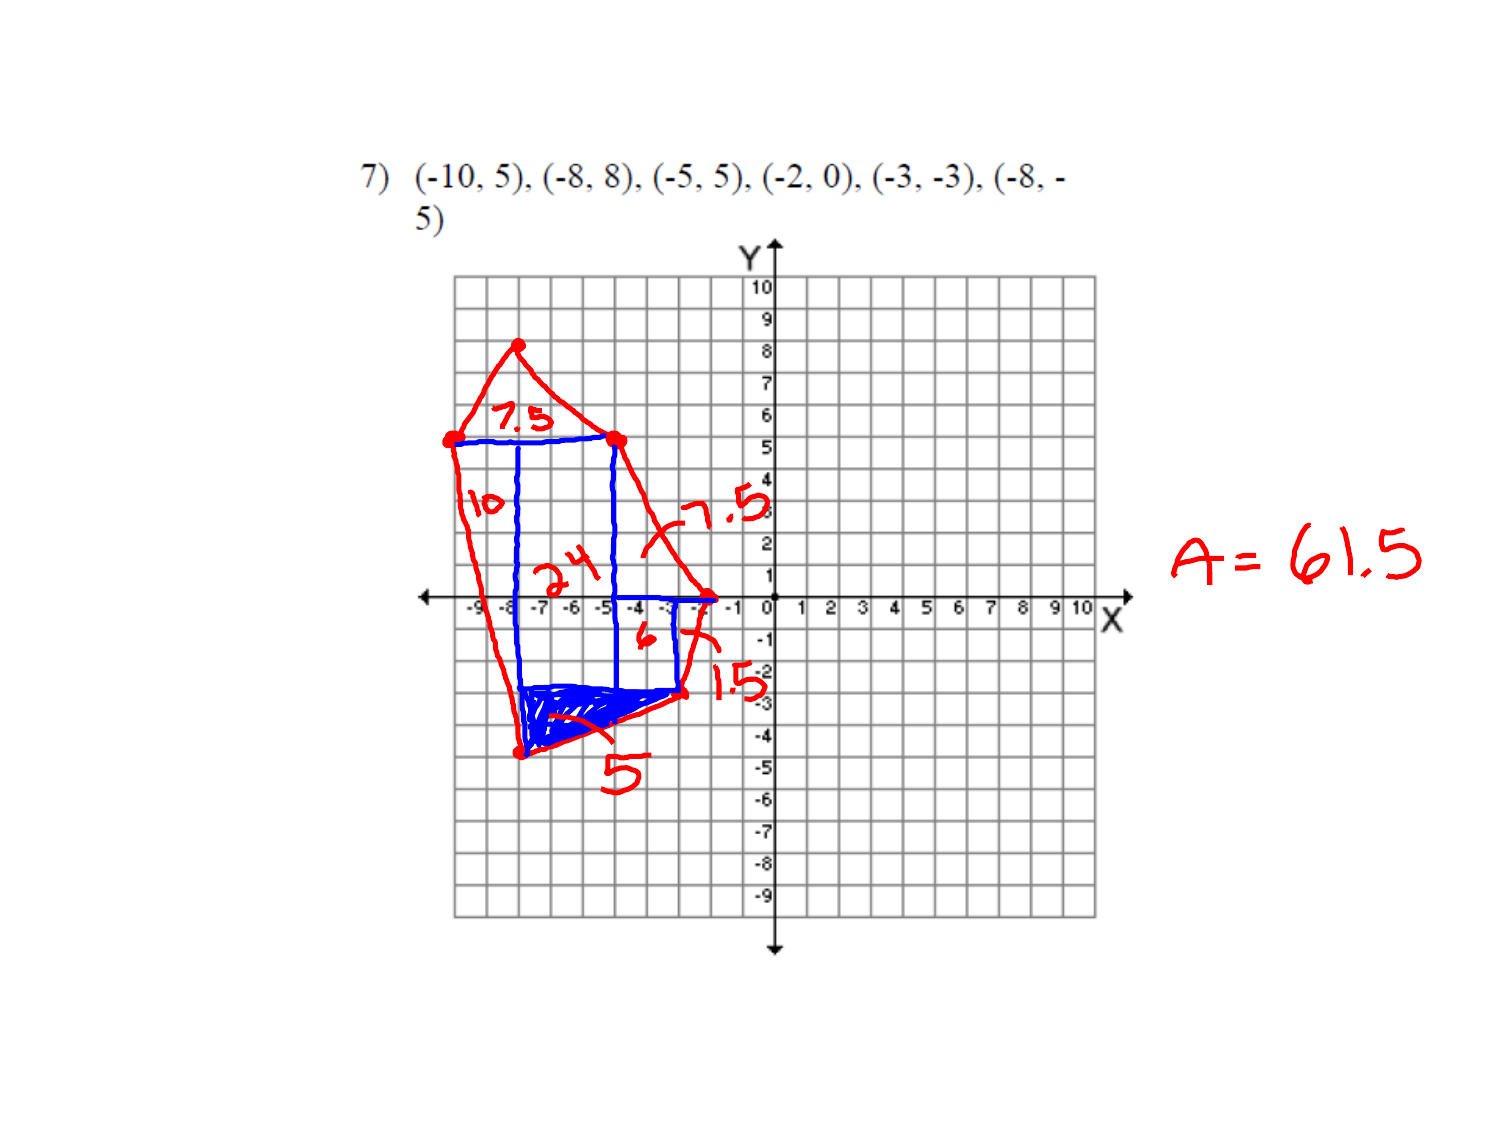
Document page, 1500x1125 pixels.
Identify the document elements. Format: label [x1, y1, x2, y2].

picture [348, 147, 1152, 978]
text_box [1173, 524, 1420, 586]
